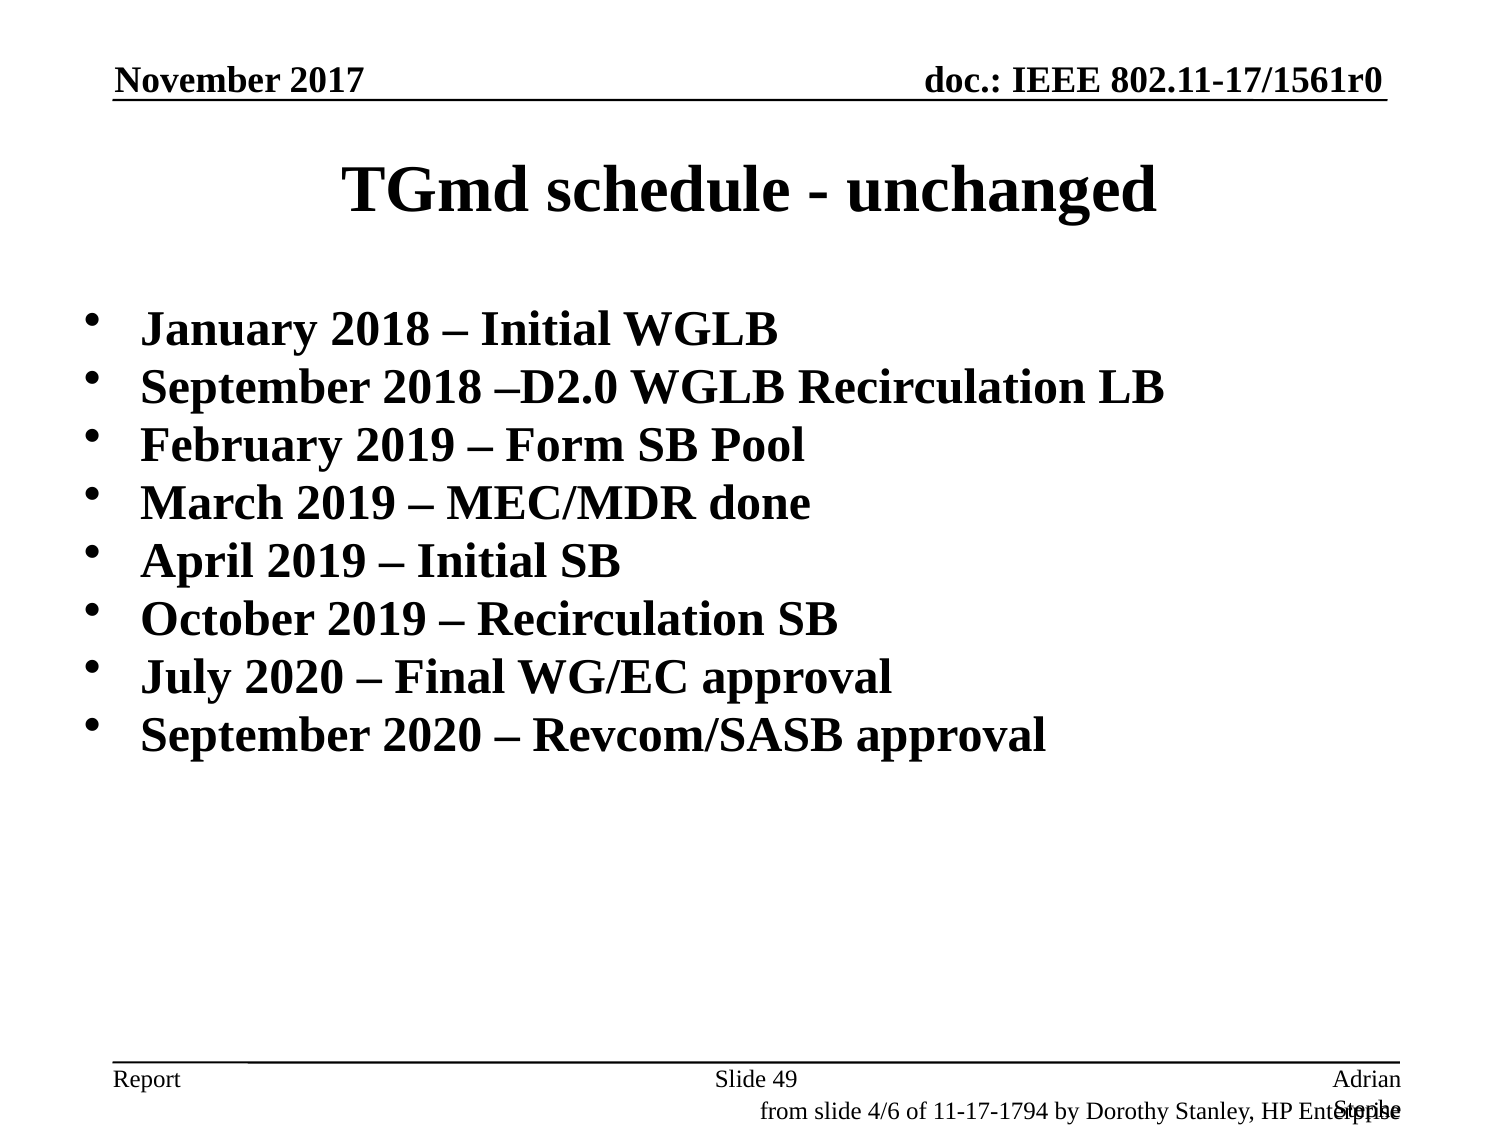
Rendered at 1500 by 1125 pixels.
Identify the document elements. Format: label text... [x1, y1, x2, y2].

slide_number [114, 54, 374, 101]
text_box from slide 4/6 of 11-17-1794 by Dorothy Stanley, HP Enterprise [343, 1087, 1417, 1125]
list January 2018 – Initial WGLB September 2018 –D2.0 WGLB Recirculation LB February 2019 – Form SB Pool March 2019 – MEC/MDR done April 2019 – Initial SB October 2019 – Recirculation SB July 2020 – Final WG/EC approval September 2020 – Revcom/SASB approval [68, 299, 1444, 838]
title TGmd schedule - unchanged [112, 137, 1388, 299]
footer Adrian Stephens, Intel Corporation [1324, 1061, 1402, 1087]
slide_number Slide 49 [711, 1061, 801, 1093]
